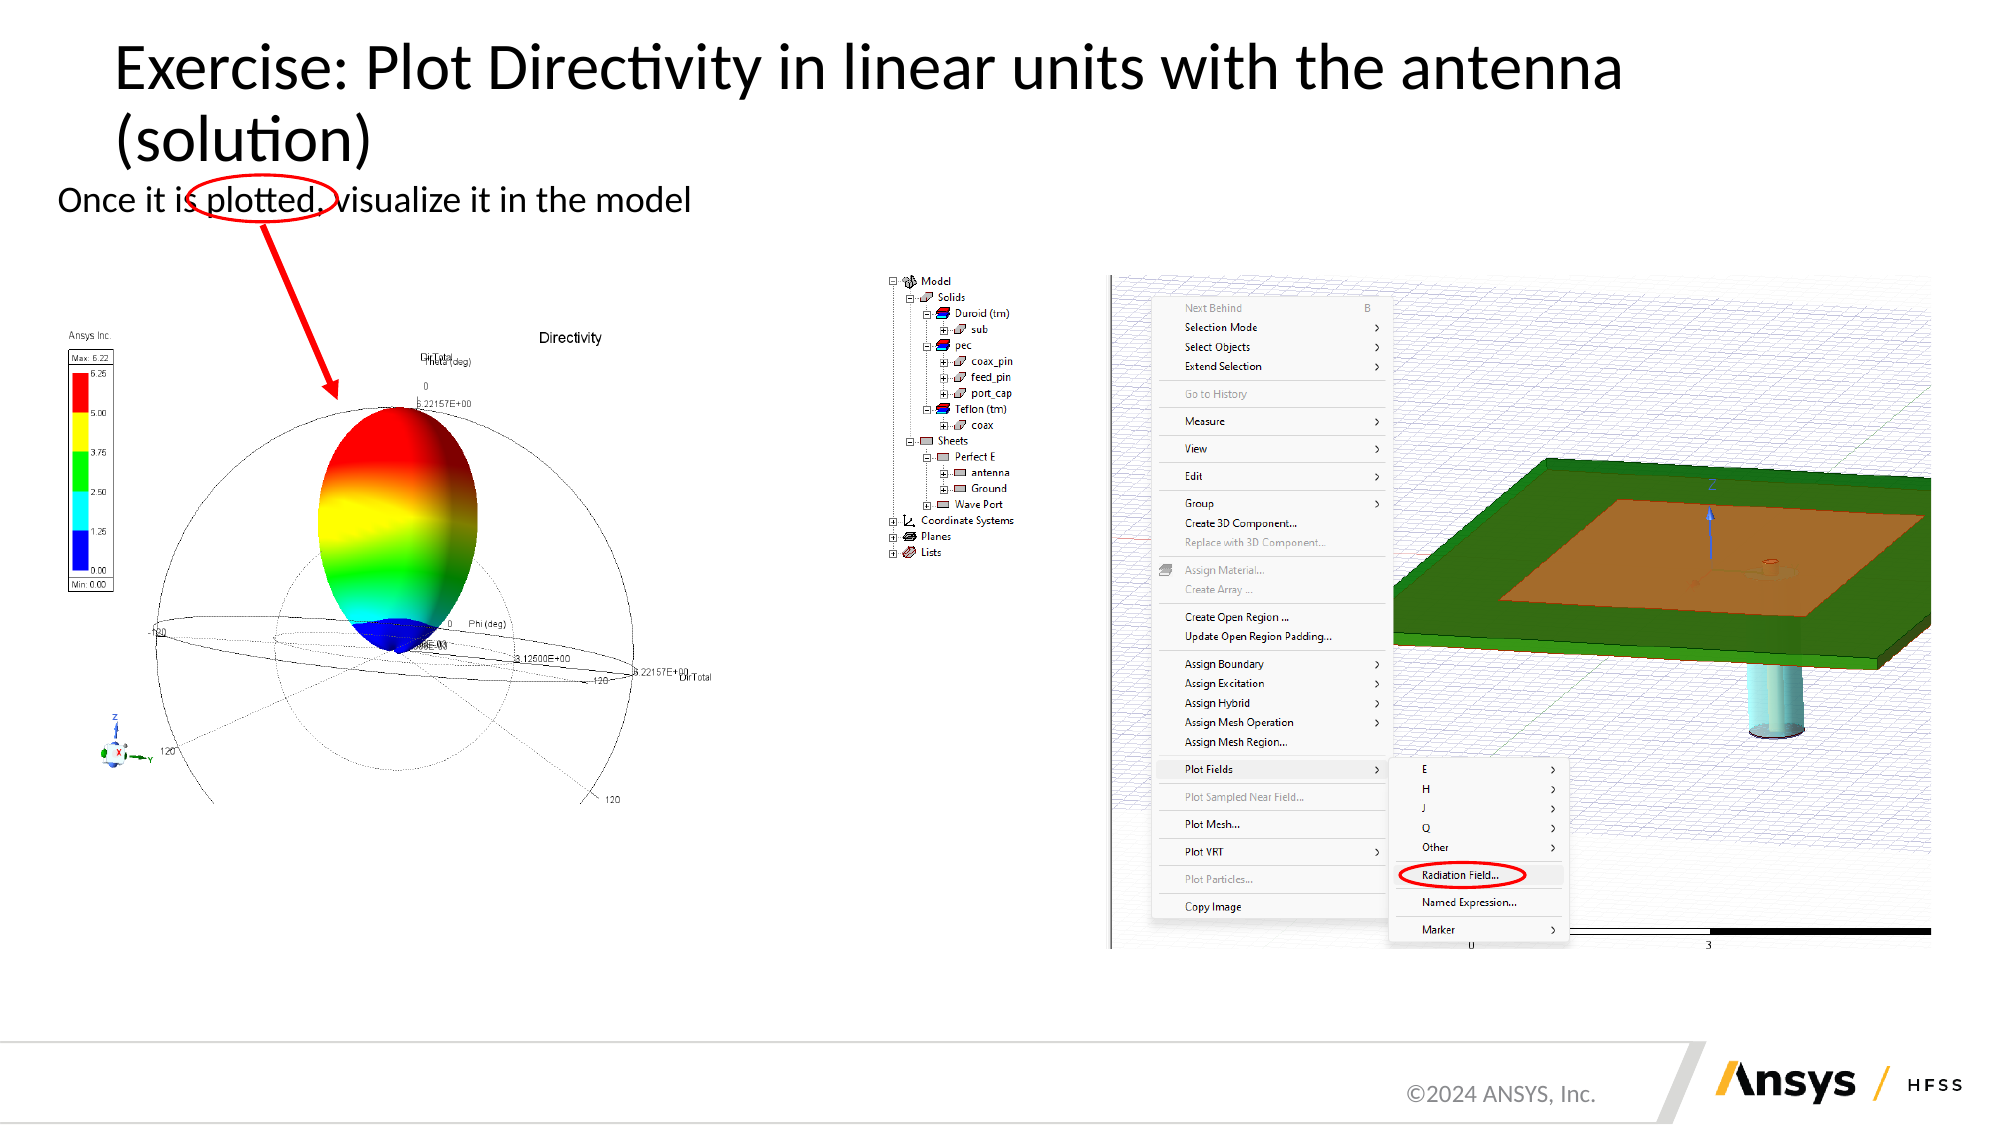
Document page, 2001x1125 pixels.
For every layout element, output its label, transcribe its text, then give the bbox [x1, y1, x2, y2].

text_box Once it is plotted, visualize it in the model [49, 174, 264, 269]
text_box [262, 224, 338, 400]
picture [0, 0, 2000, 1125]
text_box Once it is plotted, visualize it in the model [266, 174, 1448, 269]
title Exercise: Plot Directivity in linear units with the antenna (solution) [99, 24, 1900, 164]
text_box [186, 173, 339, 223]
